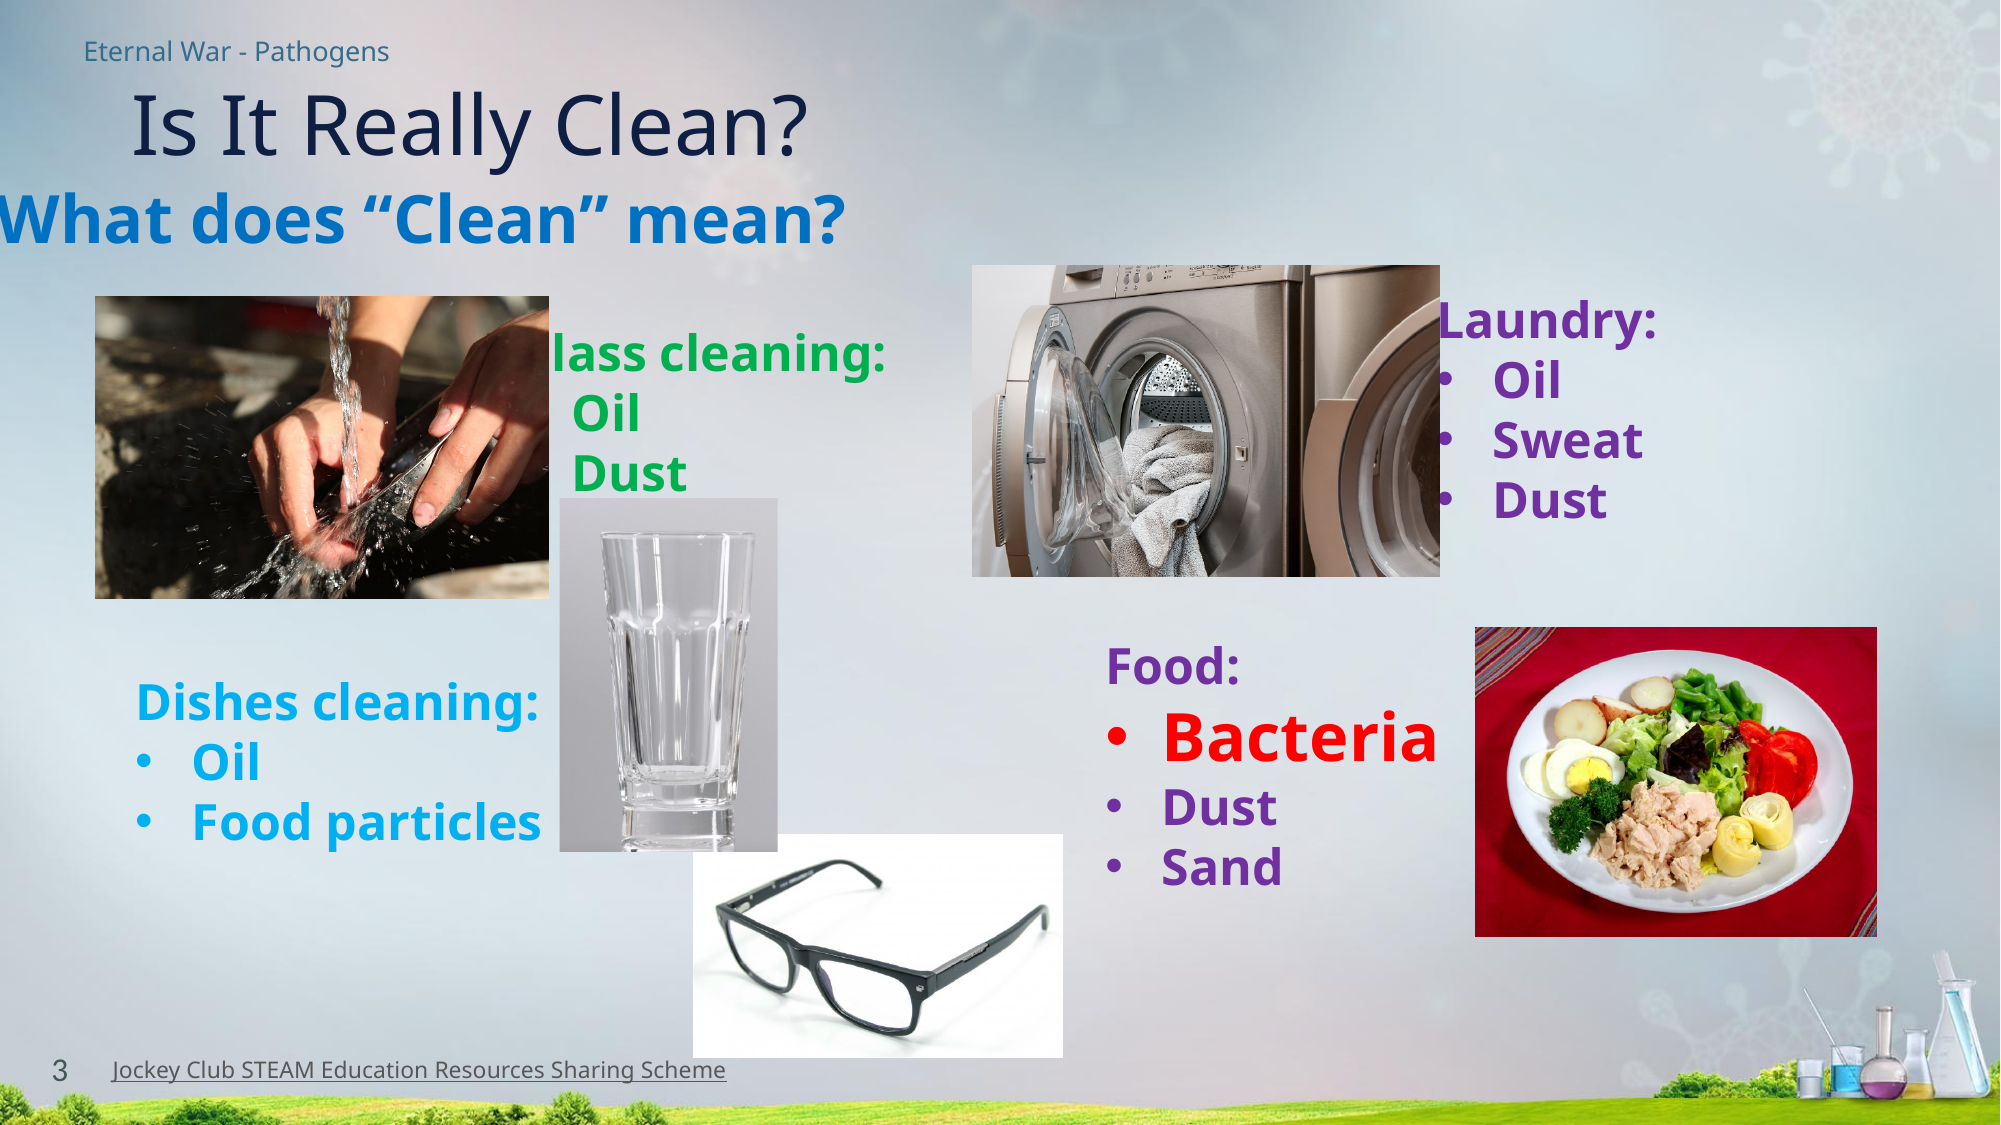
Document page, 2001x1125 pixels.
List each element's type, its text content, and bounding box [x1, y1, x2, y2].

text_box Laundry: Oil Sweat Dust [1444, 281, 1673, 536]
slide_number 3 [18, 1038, 101, 1099]
text_box Dishes cleaning: Oil Food particles [120, 662, 557, 858]
picture [0, 0, 2001, 1125]
text_box Glass cleaning: Oil Dust [553, 313, 903, 509]
text_box Food: Bacteria Dust Sand [1090, 627, 1455, 903]
text_box Is It Really Clean? [111, 13, 1522, 231]
text_box What does “Clean” mean? [0, 169, 863, 265]
